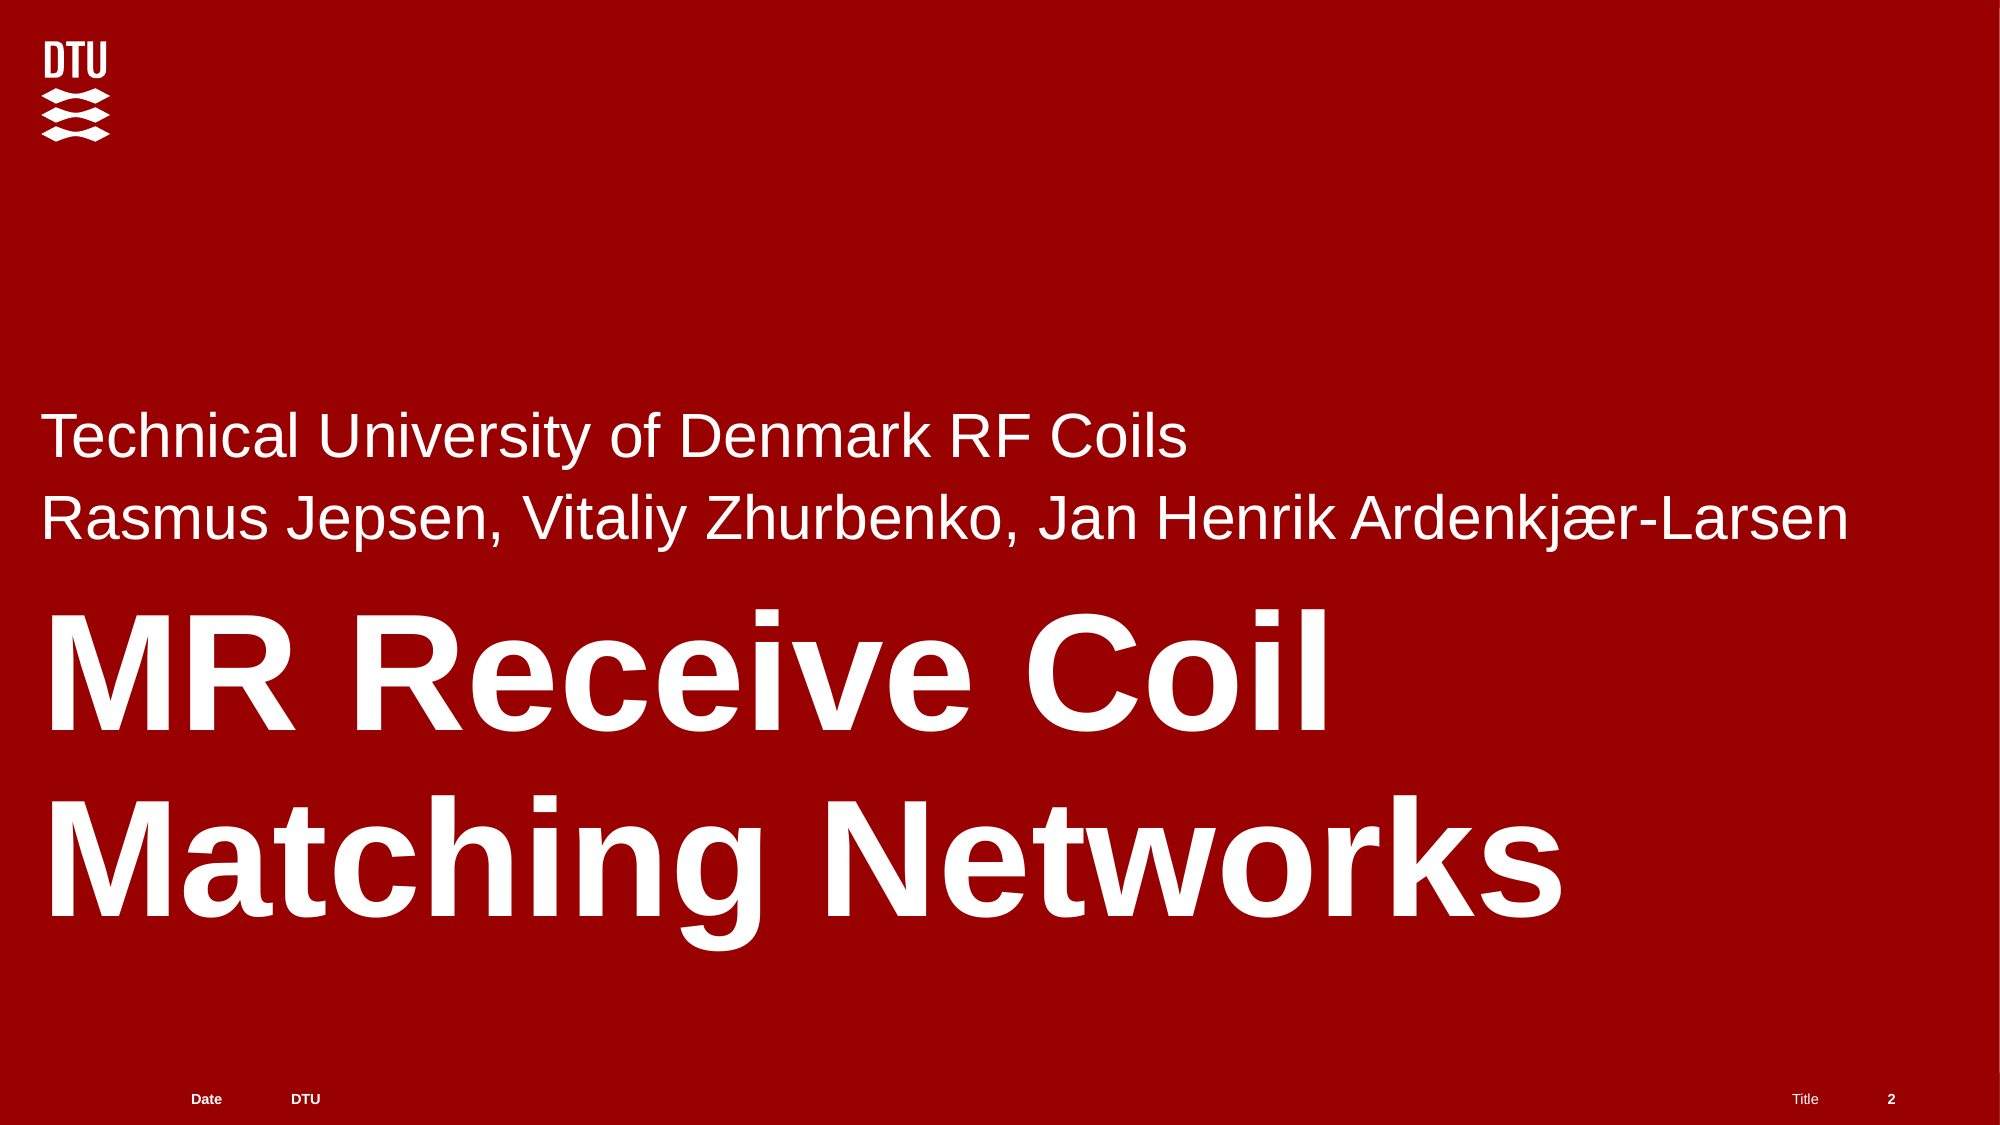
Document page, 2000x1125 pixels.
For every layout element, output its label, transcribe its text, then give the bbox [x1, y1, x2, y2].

title MR Receive Coil Matching Networks [40, 581, 1820, 1026]
subtitle Technical University of Denmark RF Coils Rasmus Jepsen, Vitaliy Zhurbenko, Jan Henrik Ardenkjær-Larsen [40, 279, 1888, 553]
slide_number ‹#› [1887, 1073, 1959, 1125]
